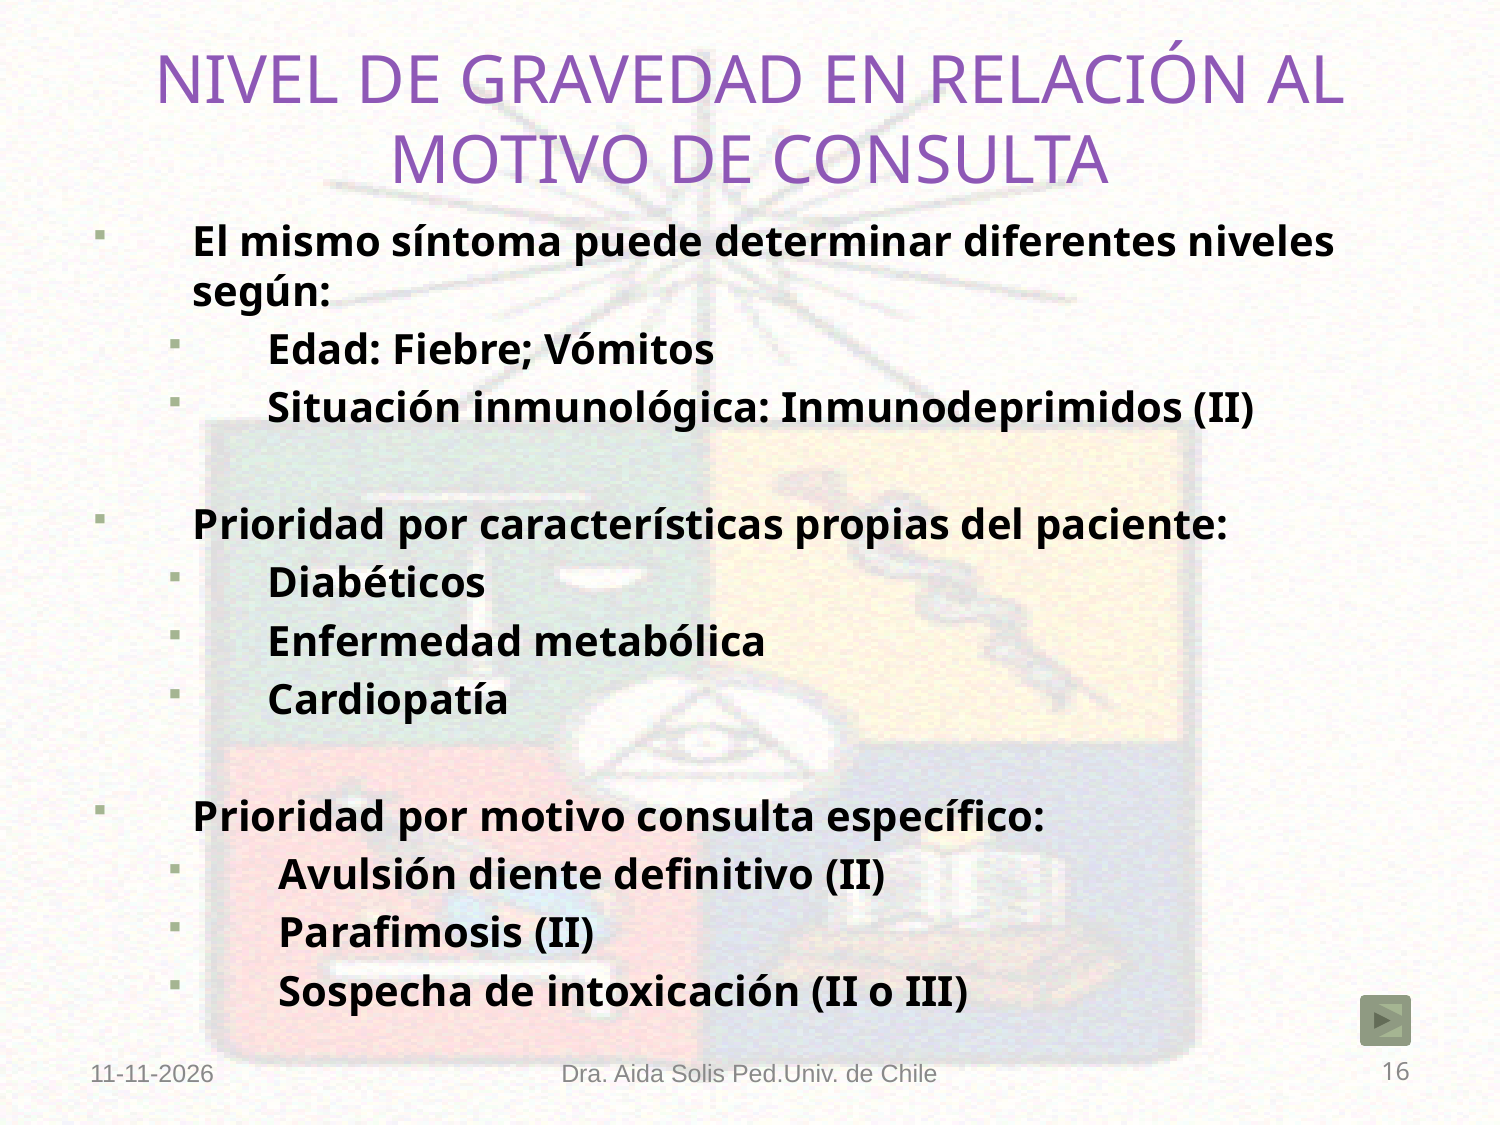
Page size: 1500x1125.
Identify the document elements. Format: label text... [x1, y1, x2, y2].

text_box [1360, 995, 1411, 1046]
footer Dra. Aida Solis Ped.Univ. de Chile [512, 1042, 988, 1103]
text_box El mismo síntoma puede determinar diferentes niveles según: Edad: Fiebre; Vómitos Situación inmunológica: Inmunodeprimidos (II) Prioridad por características propias del paciente: Diabéticos Enfermedad metabólica Cardiopatía Prioridad por motivo consulta específico: Avulsión diente definitivo (II) Parafimosis (II) Sospecha de intoxicación (II o III) [78, 206, 1471, 904]
text_box NIVEL DE GRAVEDAD EN RELACIÓN AL MOTIVO DE CONSULTA [29, 29, 1471, 205]
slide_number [75, 1042, 425, 1103]
slide_number 16 [1074, 1042, 1425, 1103]
